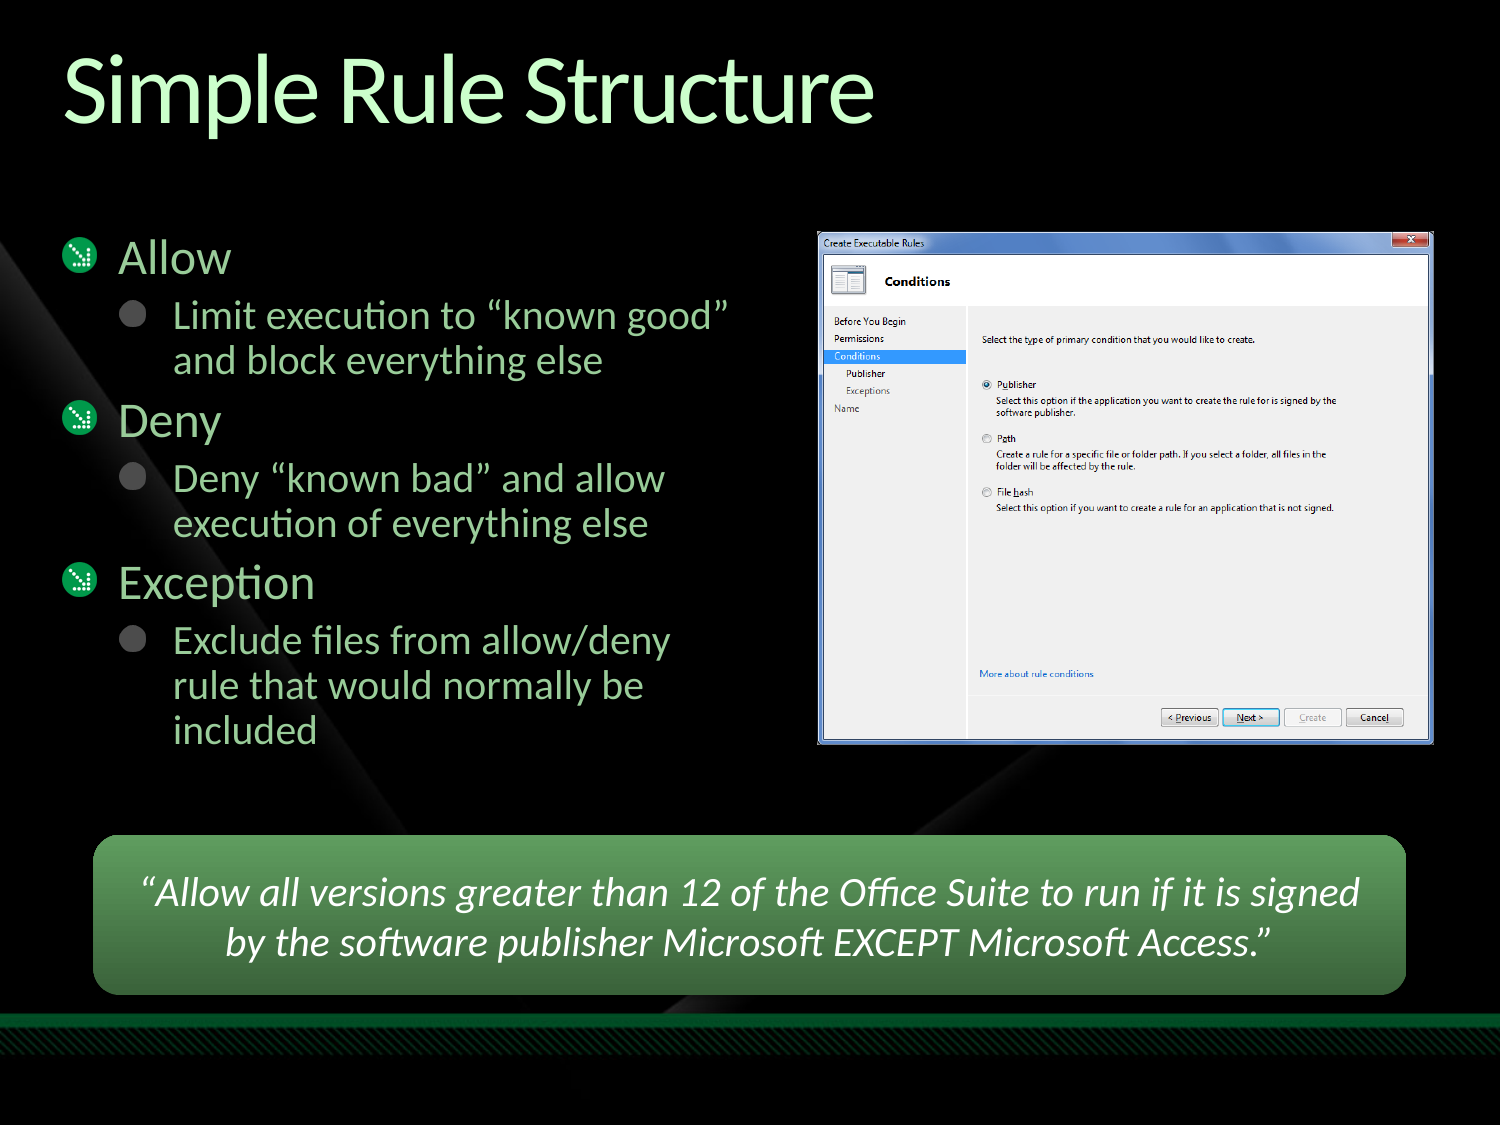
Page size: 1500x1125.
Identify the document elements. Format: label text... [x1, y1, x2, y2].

list Allow Limit execution to “known good” and block everything else Deny Deny “known bad” and allow execution of everything else Exception Exclude files from allow/deny rule that would normally be included [62, 231, 738, 581]
picture [0, 0, 1500, 1125]
title Simple Rule Structure [62, 37, 1438, 147]
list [817, 231, 1434, 745]
text_box “Allow all versions greater than 12 of the Office Suite to run if it is signed by the software publisher Microsoft EXCEPT Microsoft Access.” [93, 834, 1407, 996]
